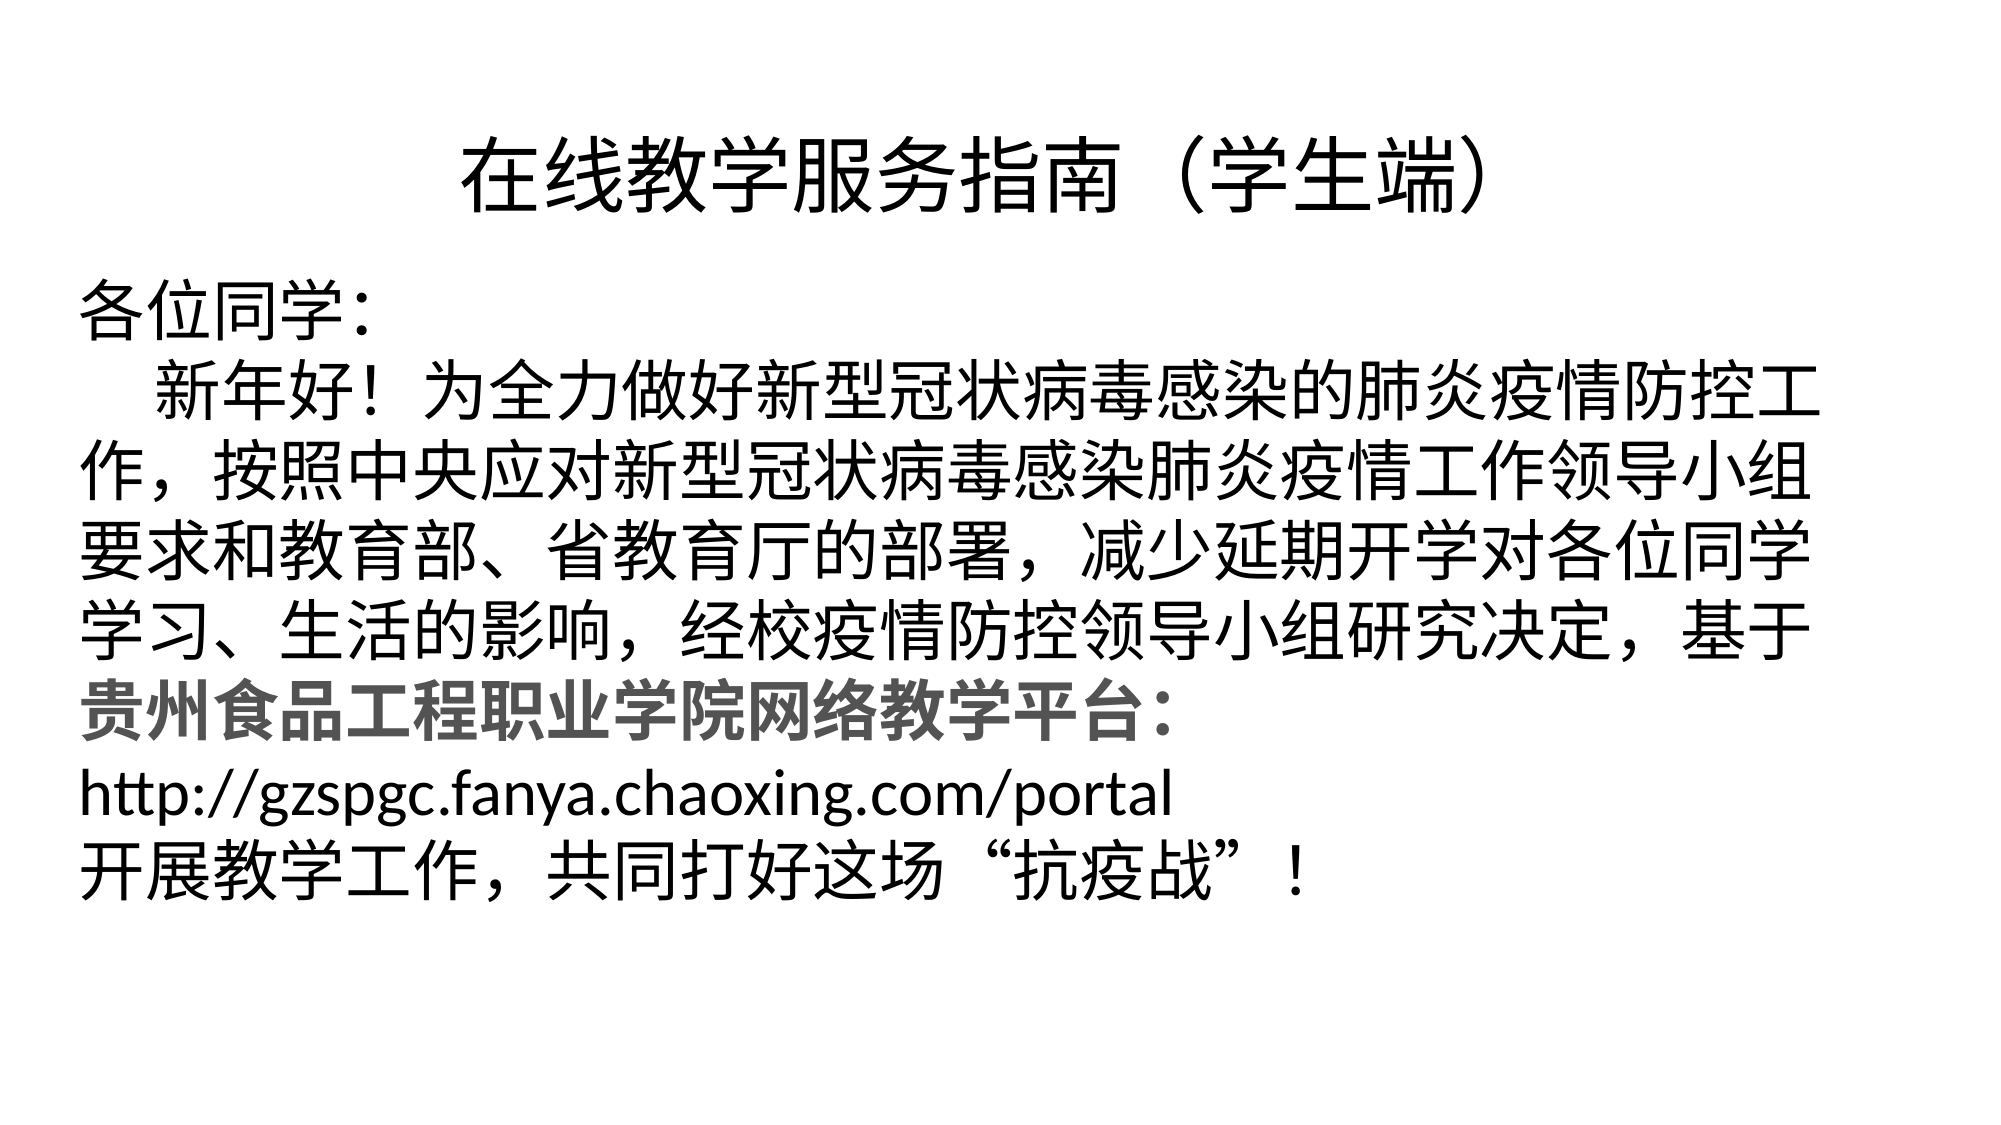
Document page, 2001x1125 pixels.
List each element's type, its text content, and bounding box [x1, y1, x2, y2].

text_box 各位同学： 新年好！为全力做好新型冠状病毒感染的肺炎疫情防控工作，按照中央应对新型冠状病毒感染肺炎疫情工作领导小组要求和教育部、省教育厅的部署，减少延期开学对各位同学学习、生活的影响，经校疫情防控领导小组研究决定，基于贵州食品工程职业学院网络教学平台： http://gzspgc.fanya.chaoxing.com/portal 开展教学工作，共同打好这场“抗疫战”！ [64, 261, 1894, 917]
text_box 在线教学服务指南（学生端） [0, 83, 2000, 232]
